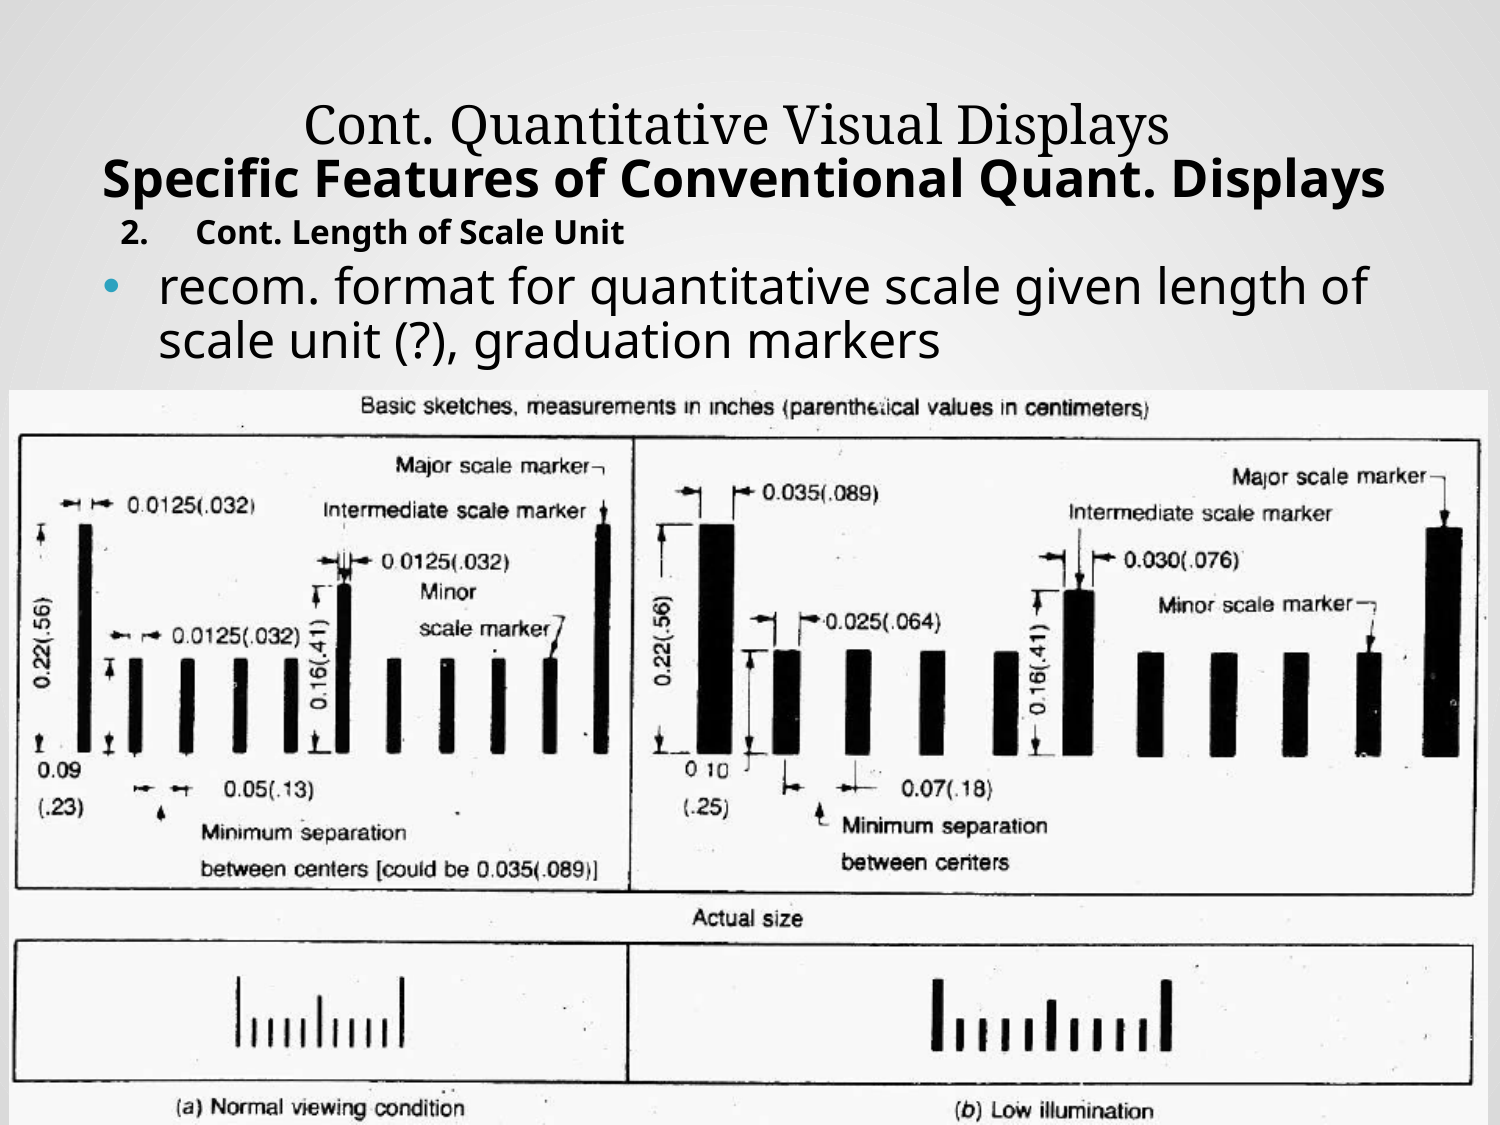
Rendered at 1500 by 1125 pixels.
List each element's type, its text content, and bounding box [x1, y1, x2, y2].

list Specific Features of Conventional Quant. Displays Cont. Length of Scale Unit recom. format for quantitative scale given length of scale unit (?), graduation markers [87, 137, 1438, 389]
title Cont. Quantitative Visual Displays [62, 62, 1413, 163]
picture [9, 390, 1488, 1125]
